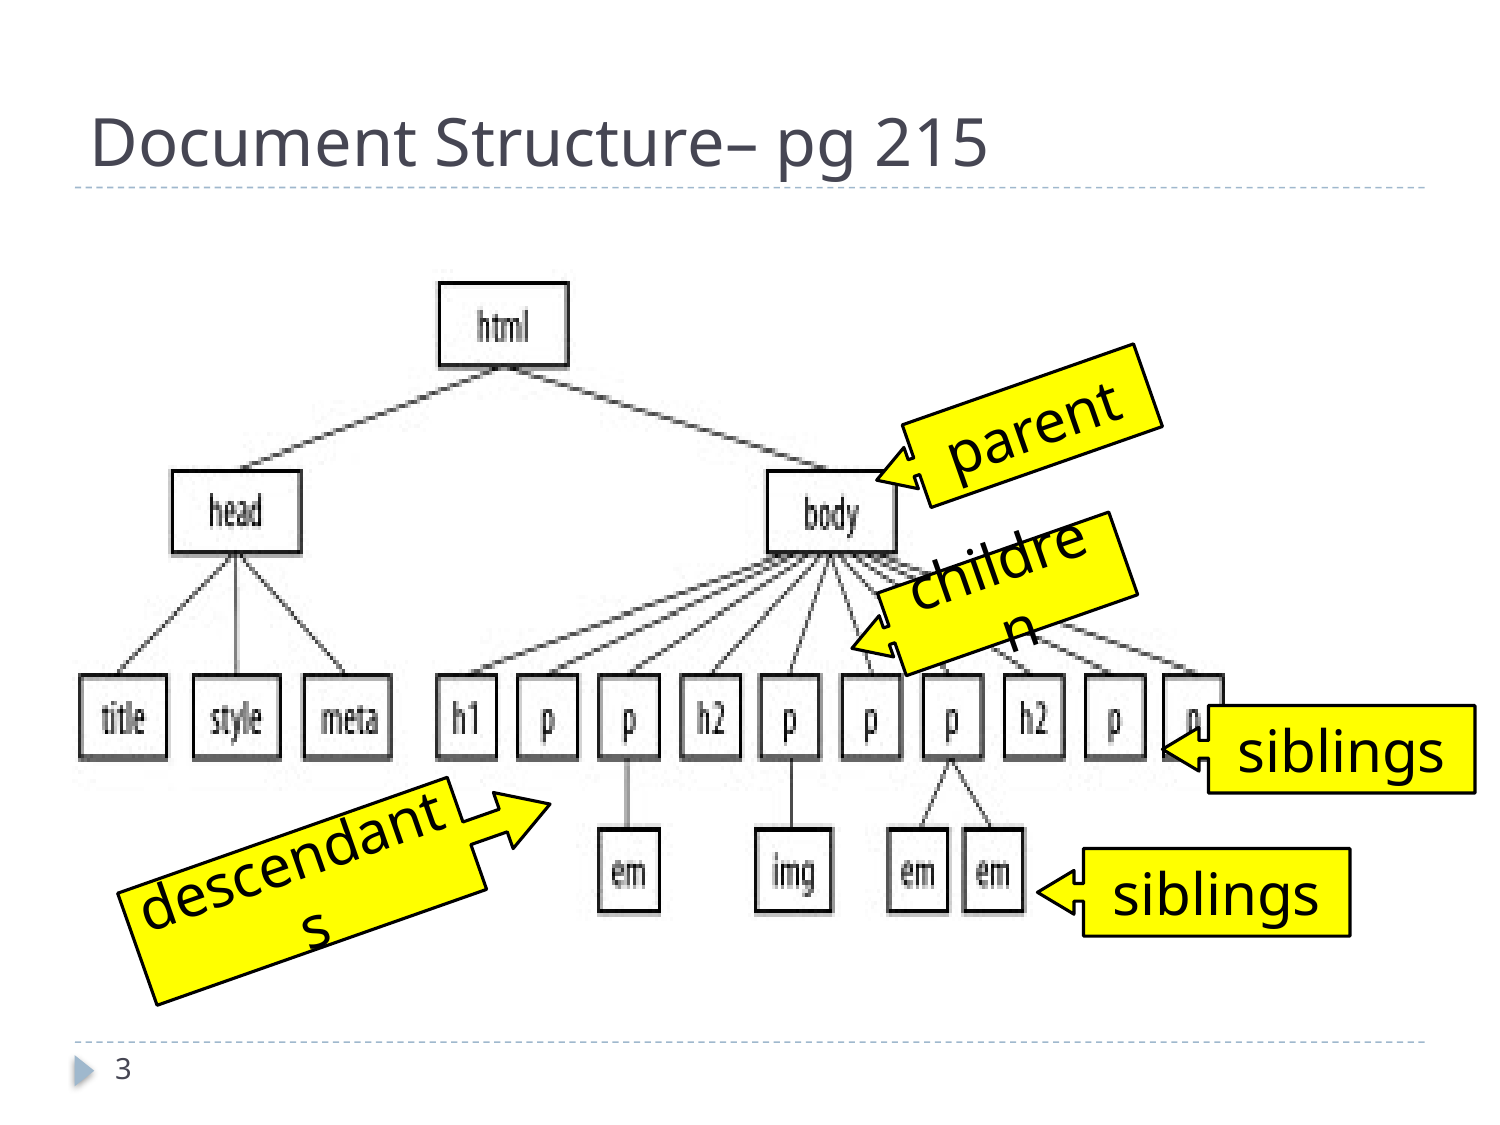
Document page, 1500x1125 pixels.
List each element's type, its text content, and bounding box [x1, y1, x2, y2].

text_box descendants [136, 951, 317, 1007]
title Document Structure– pg 215 [75, 24, 1425, 188]
slide_number 3 [100, 1042, 426, 1103]
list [24, 237, 1281, 938]
text_box siblings [1285, 703, 1477, 795]
text_box siblings [1285, 846, 1352, 938]
